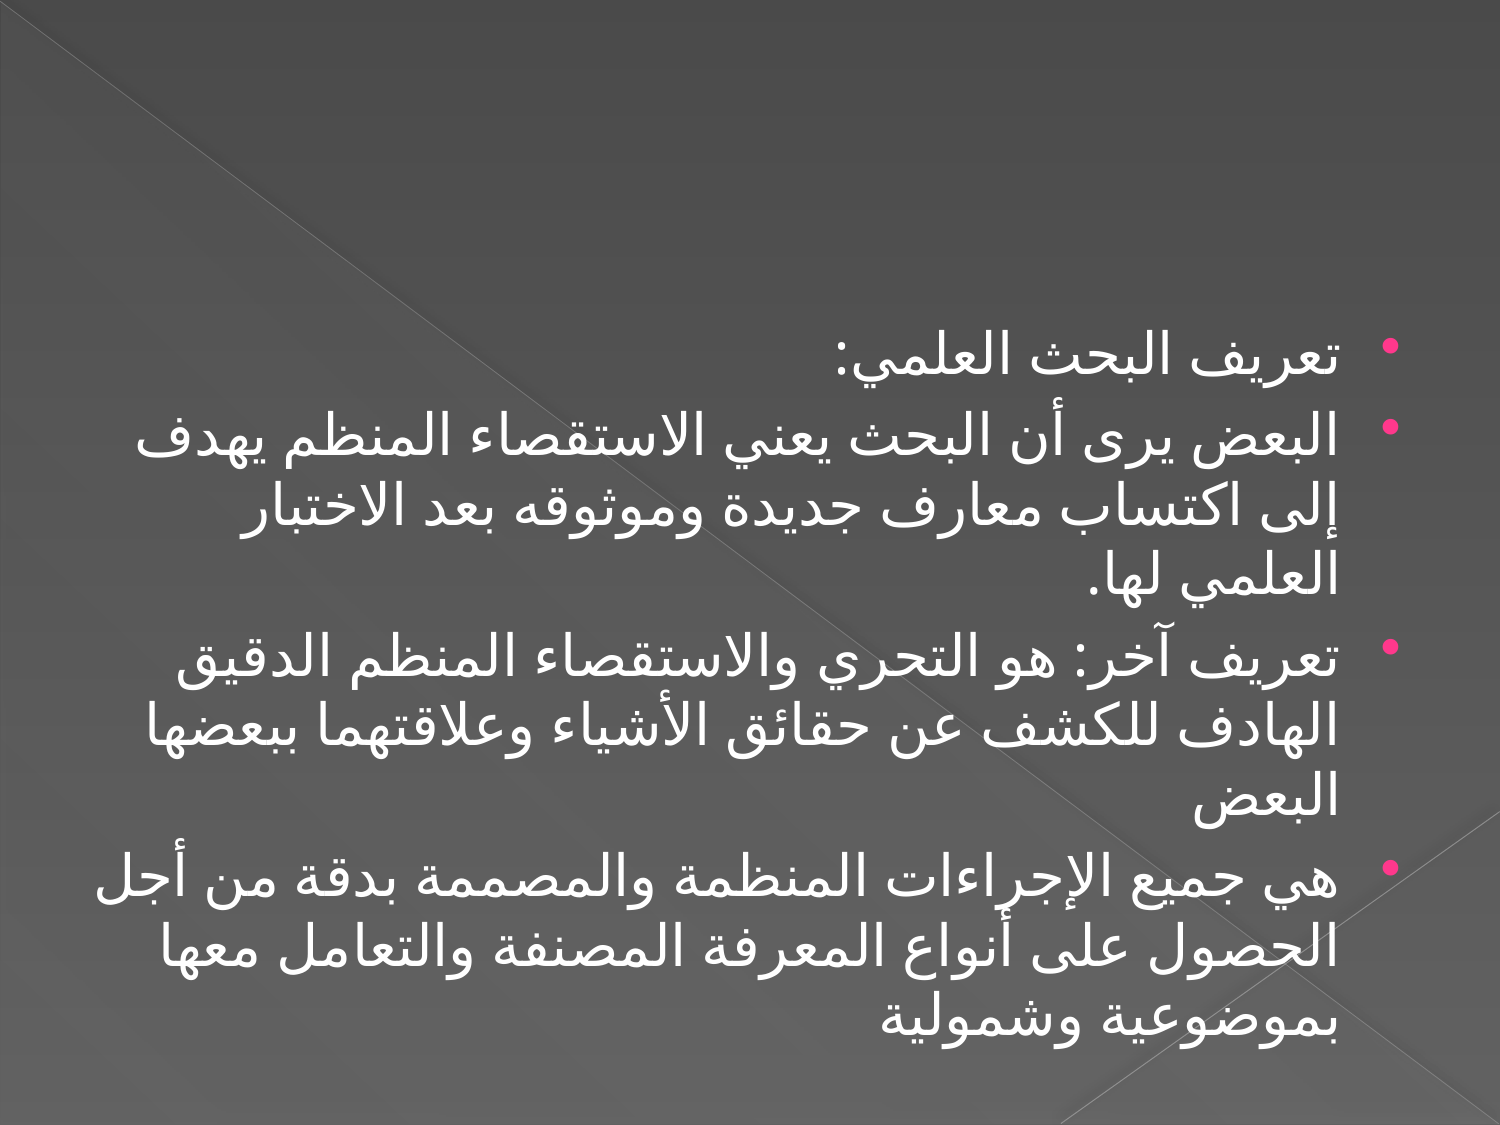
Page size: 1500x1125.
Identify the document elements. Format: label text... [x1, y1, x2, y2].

list تعريف البحث العلمي: البعض يرى أن البحث يعني الاستقصاء المنظم يهدف إلى اكتساب معارف جديدة وموثوقه بعد الاختبار العلمي لها. تعريف آخر: هو التحري والاستقصاء المنظم الدقيق الهادف للكشف عن حقائق الأشياء وعلاقتهما ببعضها البعض هي جميع الإجراءات المنظمة والمصممة بدقة من أجل الحصول على أنواع المعرفة المصنفة والتعامل معها بموضوعية وشمولية [75, 308, 1425, 1059]
